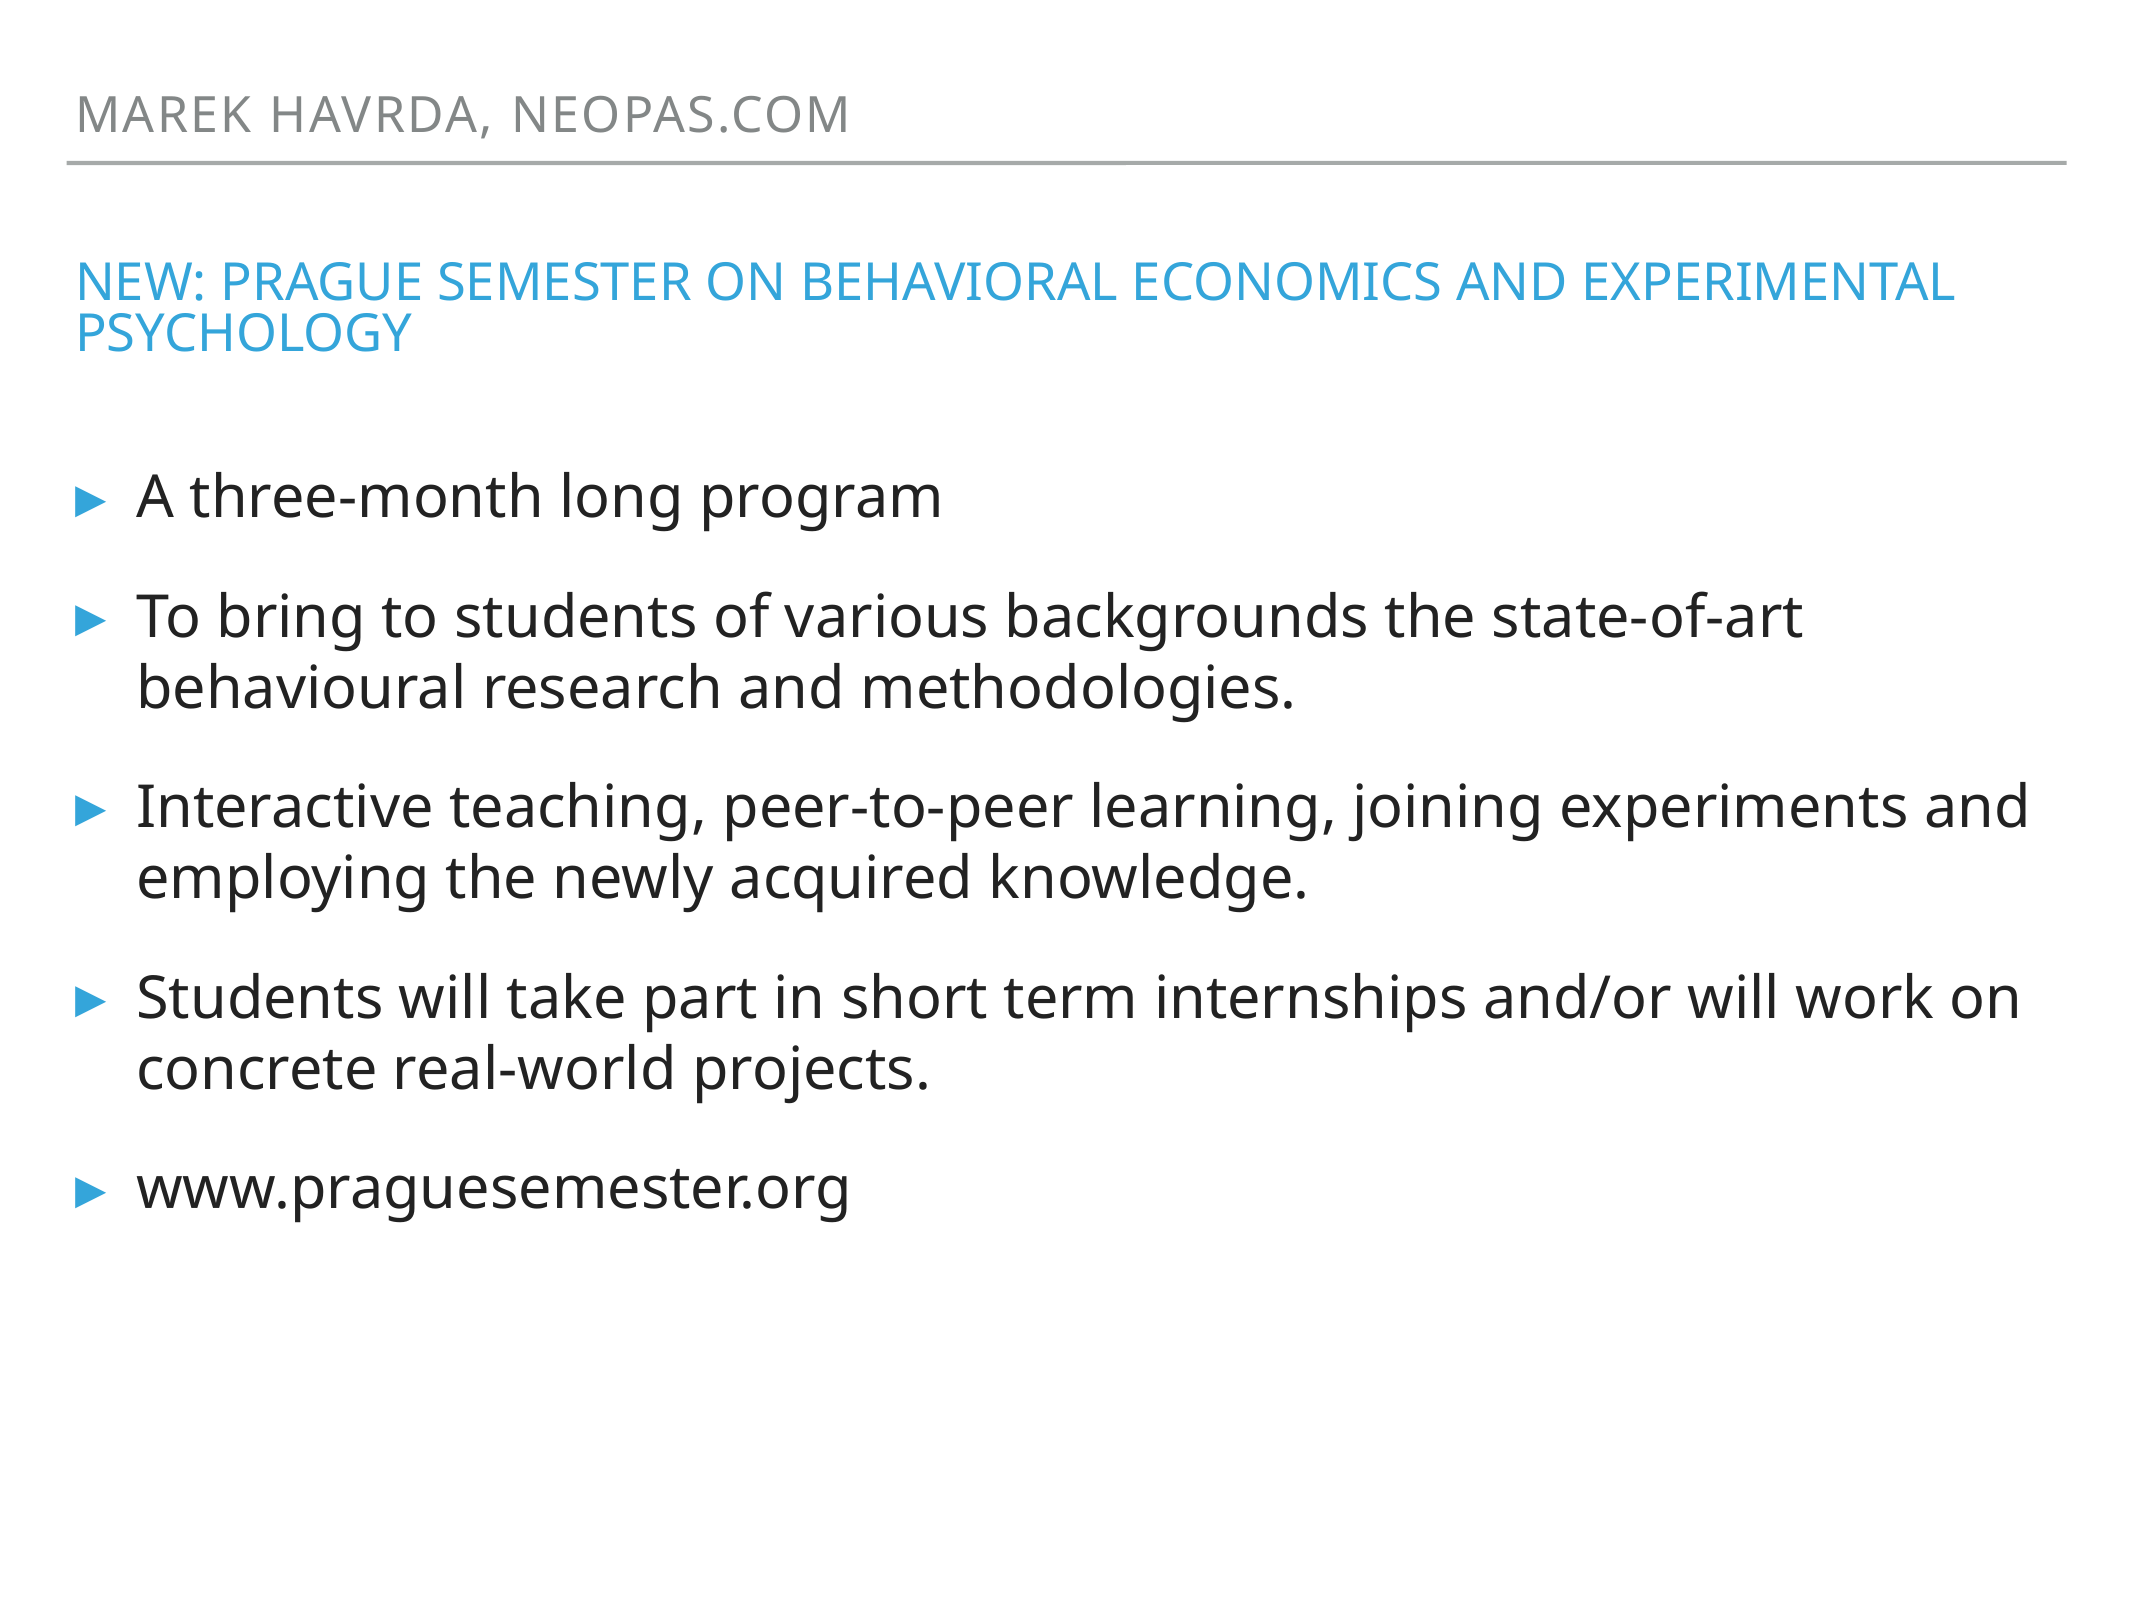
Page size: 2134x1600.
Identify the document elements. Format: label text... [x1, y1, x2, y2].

list A three-month long program To bring to students of various backgrounds the state-of-art behavioural research and methodologies. Interactive teaching, peer-to-peer learning, joining experiments and employing the newly acquired knowledge. Students will take part in short term internships and/or will work on concrete real-world projects. www.praguesemester.org [66, 449, 2068, 1453]
title NEW: Prague Semester on Behavioral Economics and Experimental Psychology [66, 251, 2068, 372]
list Marek havrda, neopas.com [66, 84, 1901, 151]
